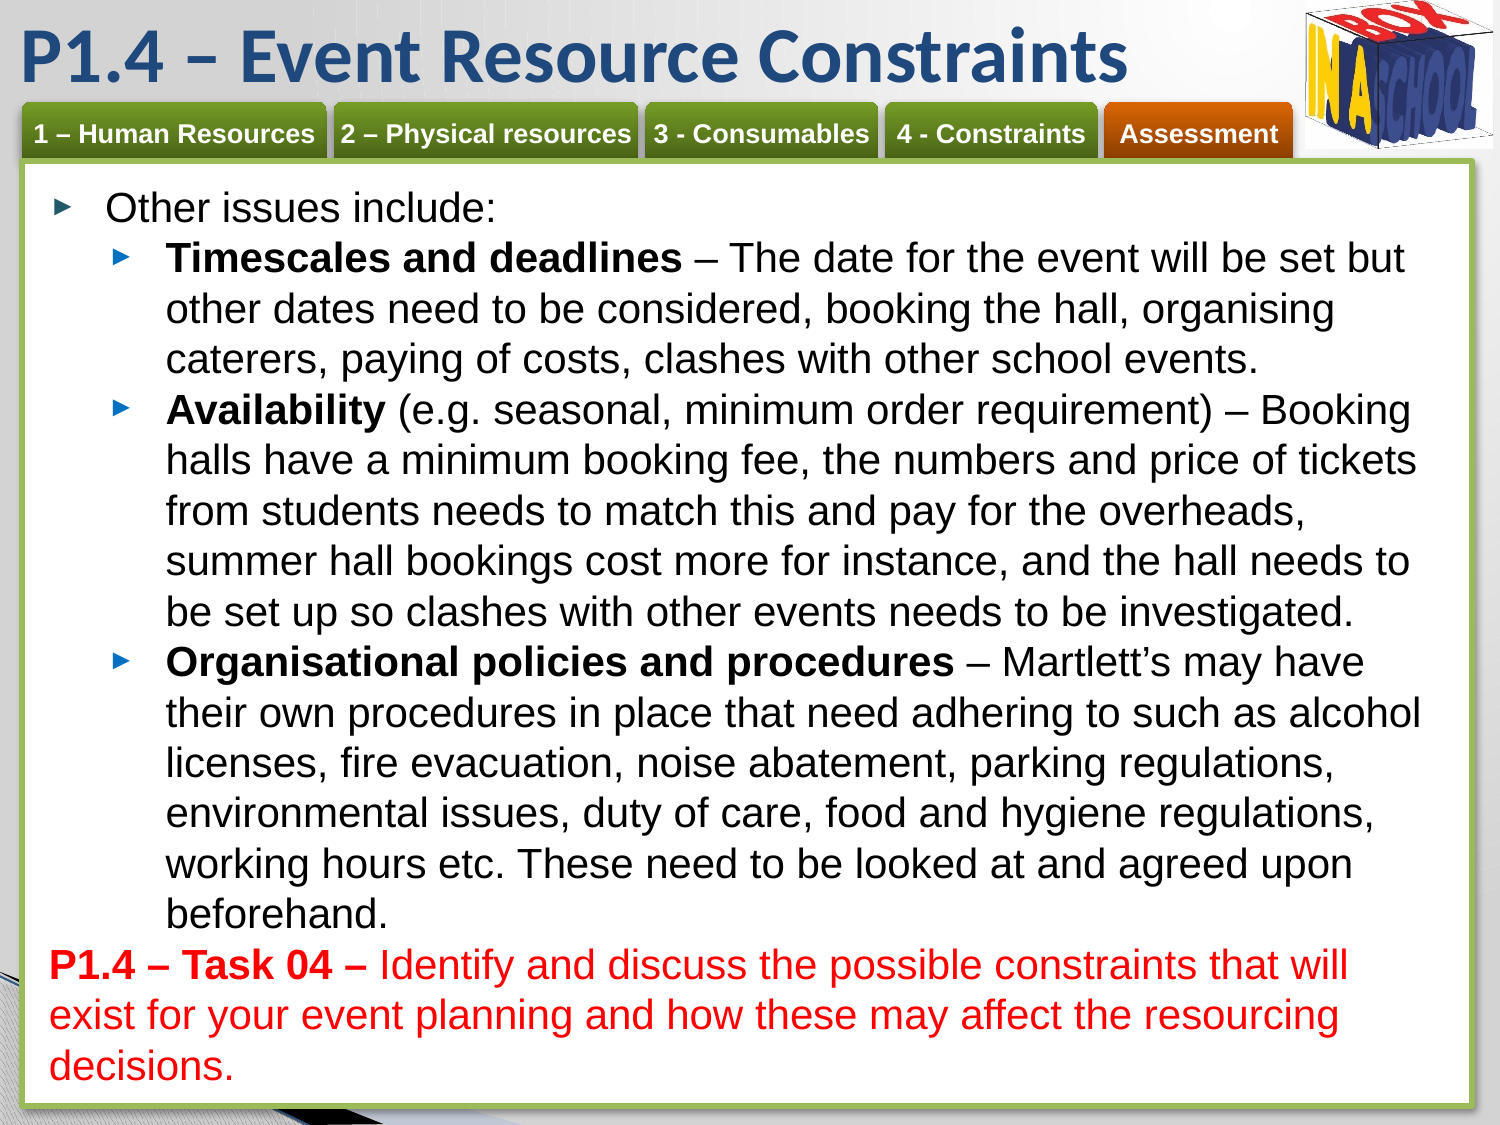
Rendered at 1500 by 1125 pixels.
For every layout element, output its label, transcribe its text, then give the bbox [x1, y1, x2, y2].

title P1.4 – Event Resource Constraints [5, 0, 1270, 102]
picture [1305, 0, 1494, 149]
text_box Other issues include: Timescales and deadlines – The date for the event will be set but other dates need to be considered, booking the hall, organising caterers, paying of costs, clashes with other school events. Availability (e.g. seasonal, minimum order requirement) – Booking halls have a minimum booking fee, the numbers and price of tickets from students needs to match this and pay for the overheads, summer hall bookings cost more for instance, and the hall needs to be set up so clashes with other events needs to be investigated. Organisational policies and procedures – Martlett’s may have their own procedures in place that need adhering to such as alcohol licenses, fire evacuation, noise abatement, parking regulations, environmental issues, duty of care, food and hygiene regulations, working hours etc. These need to be looked at and agreed upon beforehand. P1.4 – Task 04 – Identify and discuss the possible constraints that will exist for your event planning and how these may affect the resourcing decisions. [34, 172, 1459, 1097]
picture [281, 1114, 303, 1125]
